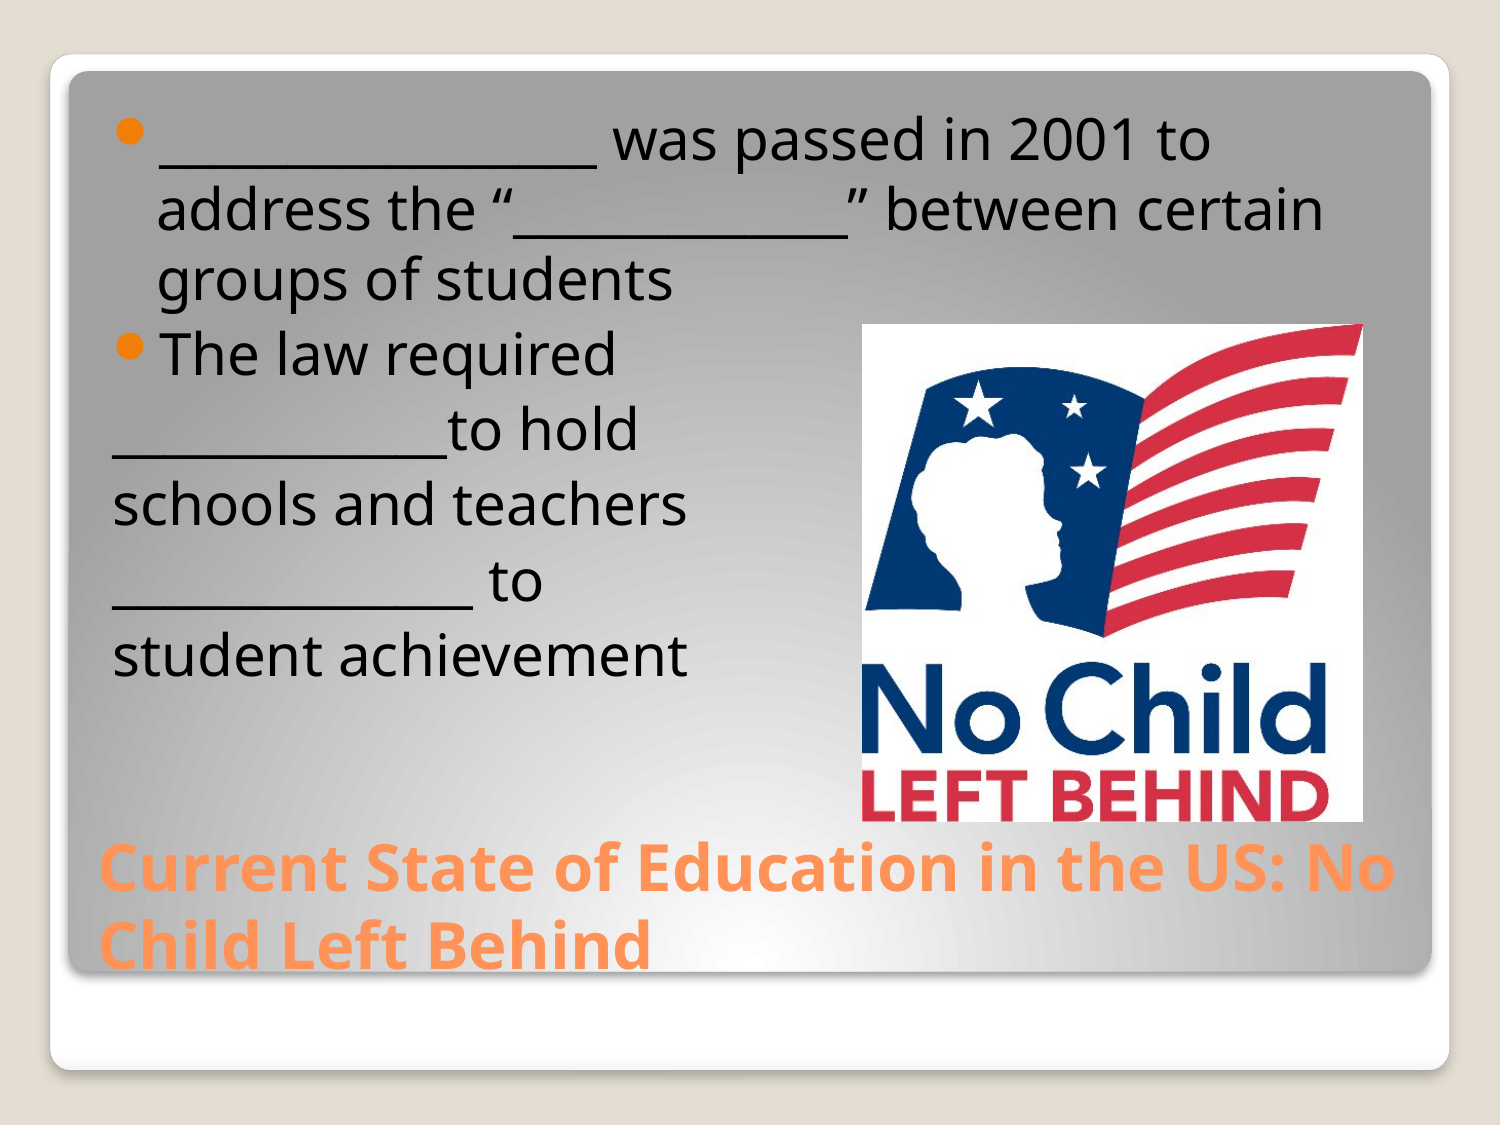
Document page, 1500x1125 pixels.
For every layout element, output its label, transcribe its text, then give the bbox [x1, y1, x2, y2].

picture [862, 324, 1363, 823]
list _________________ was passed in 2001 to address the “_____________” between certain groups of students The law required _____________to hold schools and teachers ______________ to student achievement [82, 86, 1425, 774]
title Current State of Education in the US: No Child Left Behind [82, 817, 1425, 990]
